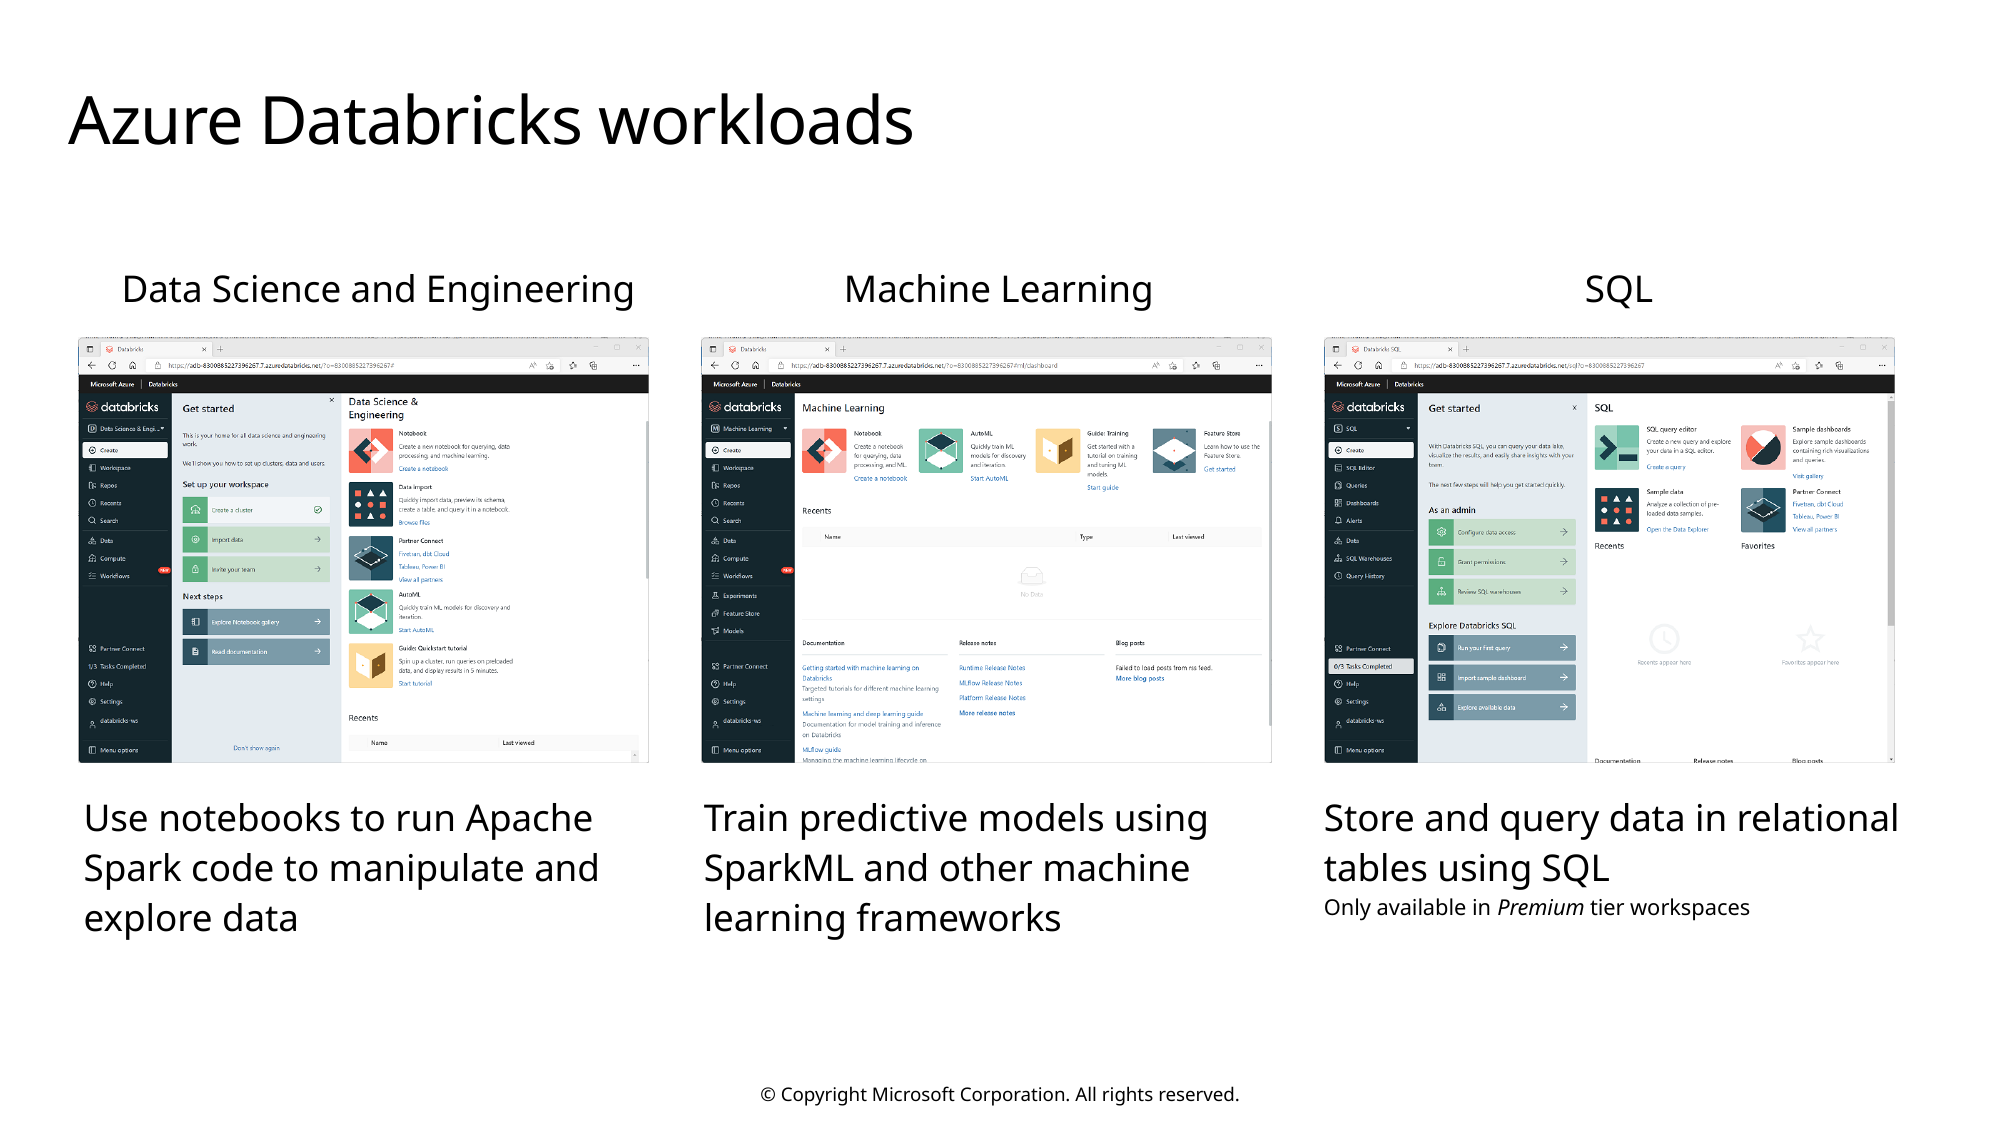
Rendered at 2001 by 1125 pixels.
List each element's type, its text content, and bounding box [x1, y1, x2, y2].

table_cell Use notebooks to run Apache Spark code to manipulate and explore data [69, 785, 689, 950]
picture [1324, 337, 1895, 764]
table_cell Train predictive models using SparkML and other machine learning frameworks [689, 785, 1309, 950]
title Azure Databricks workloads [68, 72, 1930, 184]
picture [77, 337, 649, 764]
table_header SQL [1309, 256, 1929, 321]
picture [701, 337, 1272, 764]
table_header Data Science and Engineering [69, 256, 689, 321]
table_header Machine Learning [689, 256, 1309, 321]
table_cell [69, 321, 689, 785]
table_cell [689, 321, 1309, 785]
table_cell [1309, 321, 1929, 785]
table_cell Store and query data in relational tables using SQL Only available in Premium tier workspaces [1309, 785, 1929, 950]
